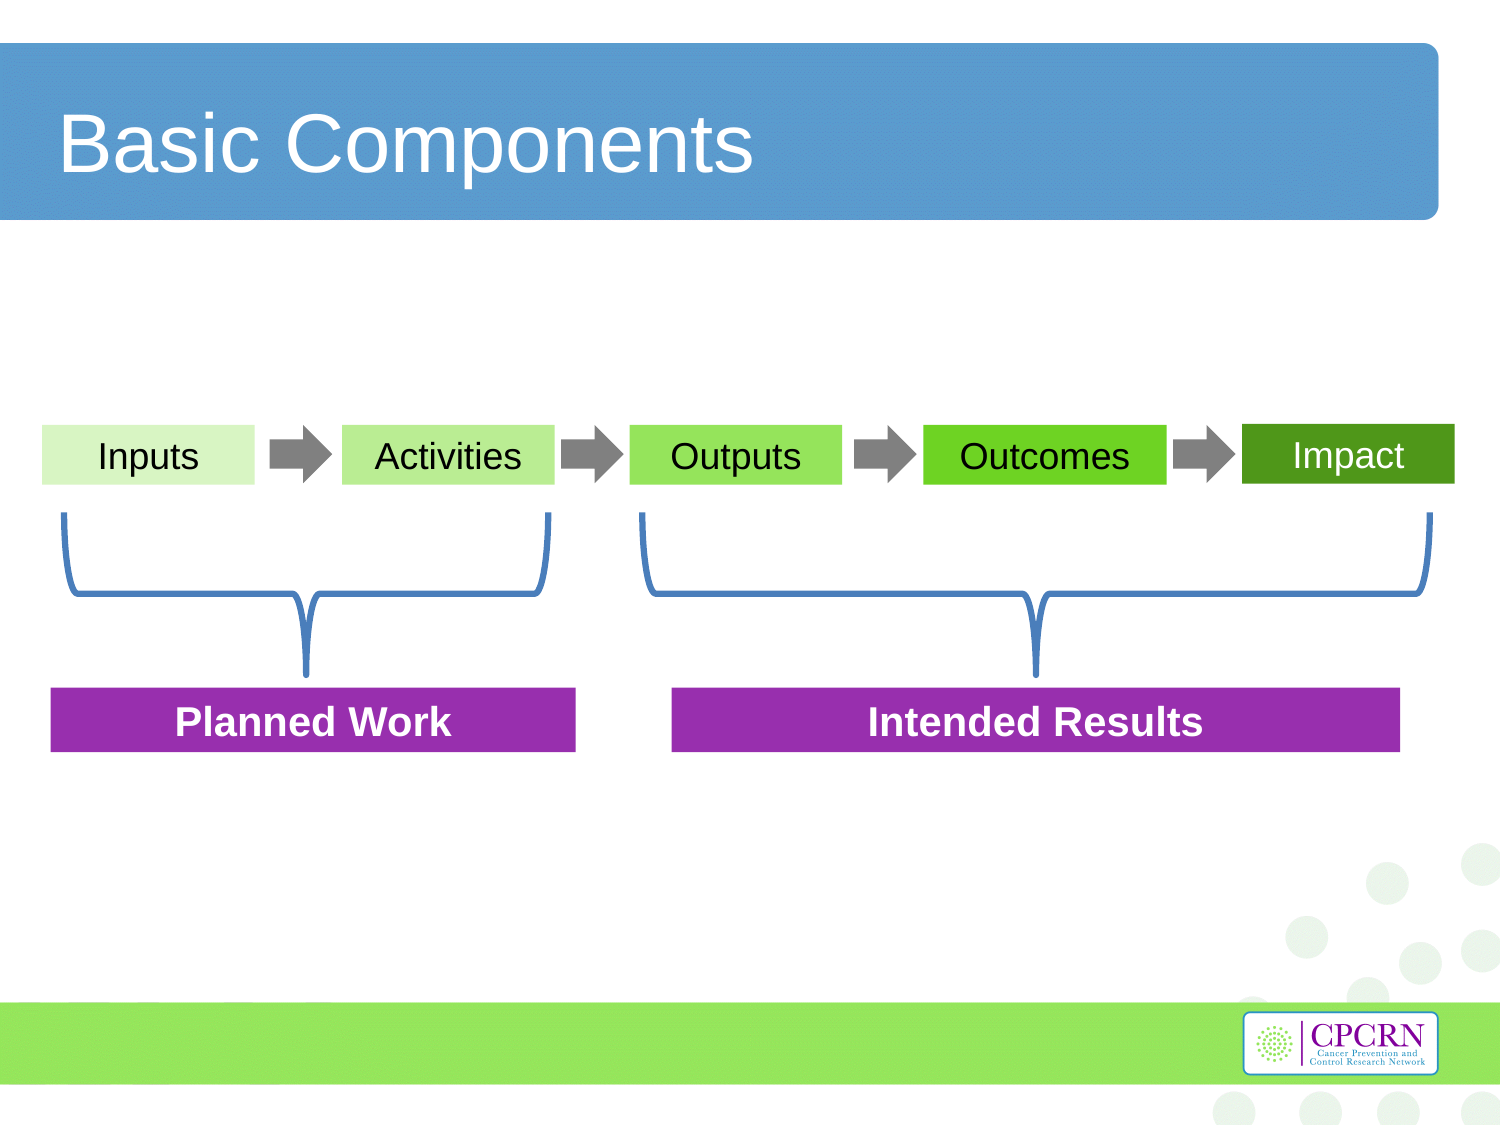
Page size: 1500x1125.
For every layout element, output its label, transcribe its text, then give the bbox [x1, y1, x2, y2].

text_box [267, 423, 335, 486]
title Basic Components [42, 45, 1438, 233]
text_box Outcomes [923, 424, 1167, 485]
text_box Inputs [42, 424, 255, 485]
text_box Impact [1242, 423, 1455, 484]
text_box [1171, 423, 1238, 486]
text_box [63, 512, 549, 676]
text_box Planned Work [50, 687, 576, 753]
text_box [641, 512, 1431, 676]
picture [0, 0, 1500, 1125]
text_box [852, 423, 919, 486]
text_box Outputs [629, 424, 843, 485]
text_box [559, 423, 626, 486]
text_box Activities [342, 424, 555, 485]
text_box Intended Results [671, 687, 1401, 753]
